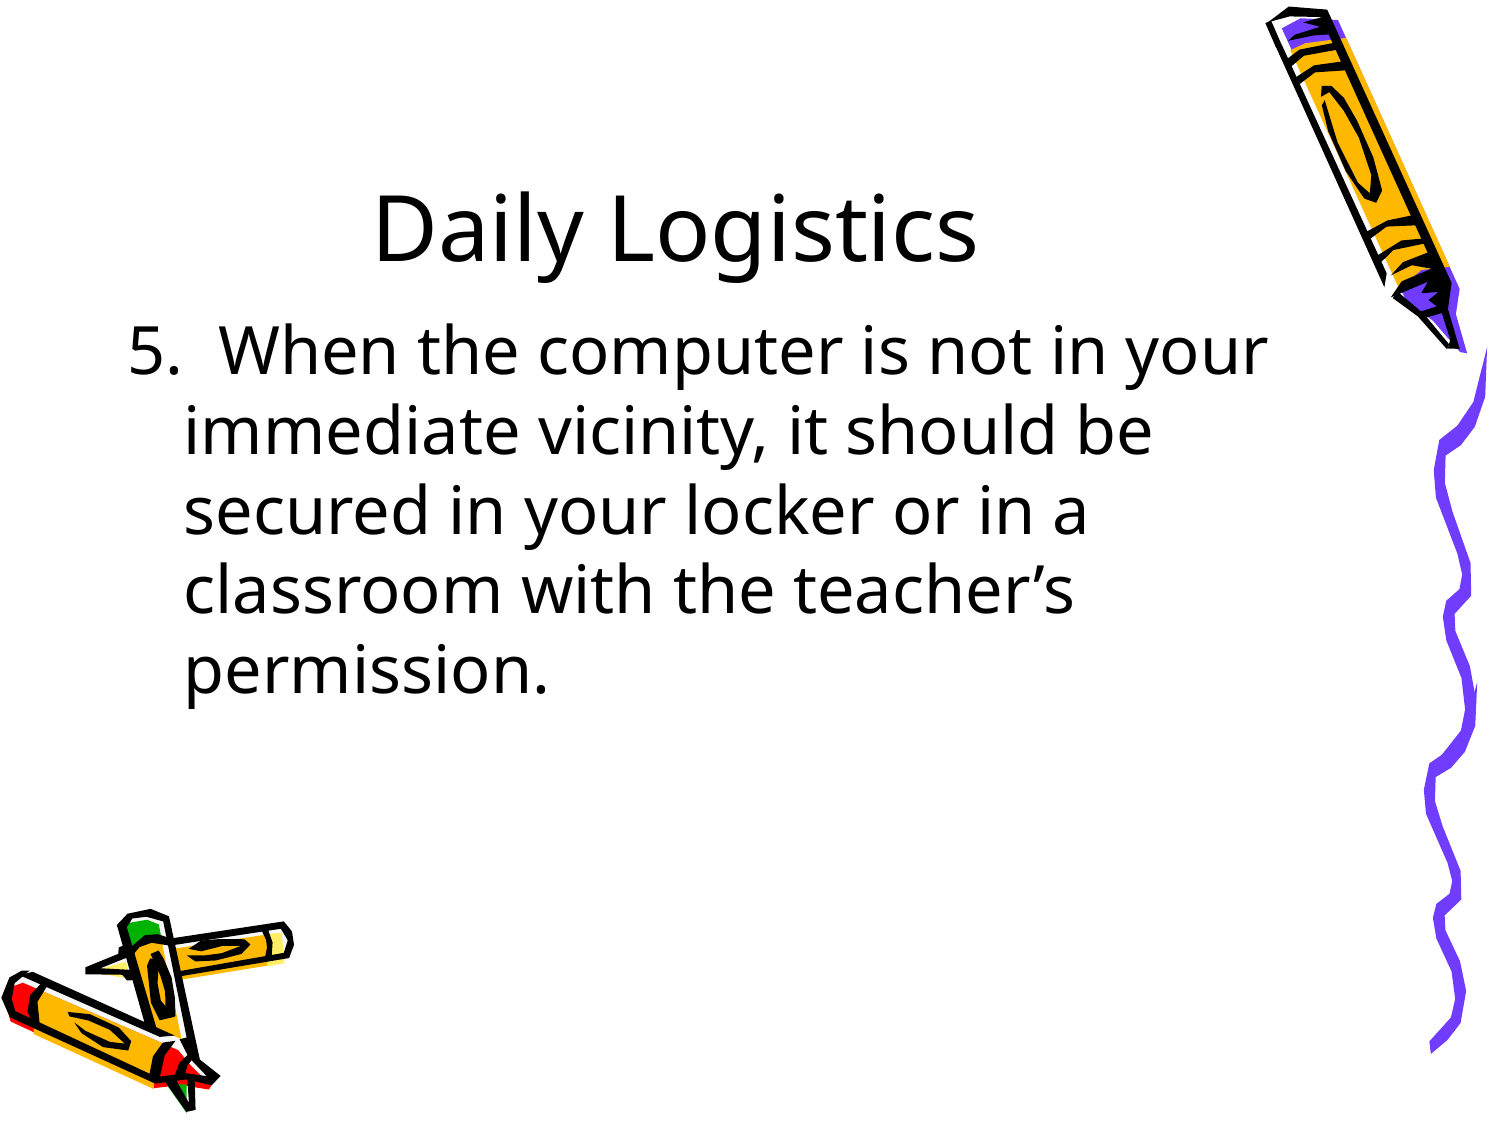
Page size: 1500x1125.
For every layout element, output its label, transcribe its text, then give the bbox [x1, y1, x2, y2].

title Daily Logistics [112, 24, 1240, 288]
list 5. When the computer is not in your immediate vicinity, it should be secured in your locker or in a classroom with the teacher’s permission. [112, 299, 1376, 901]
